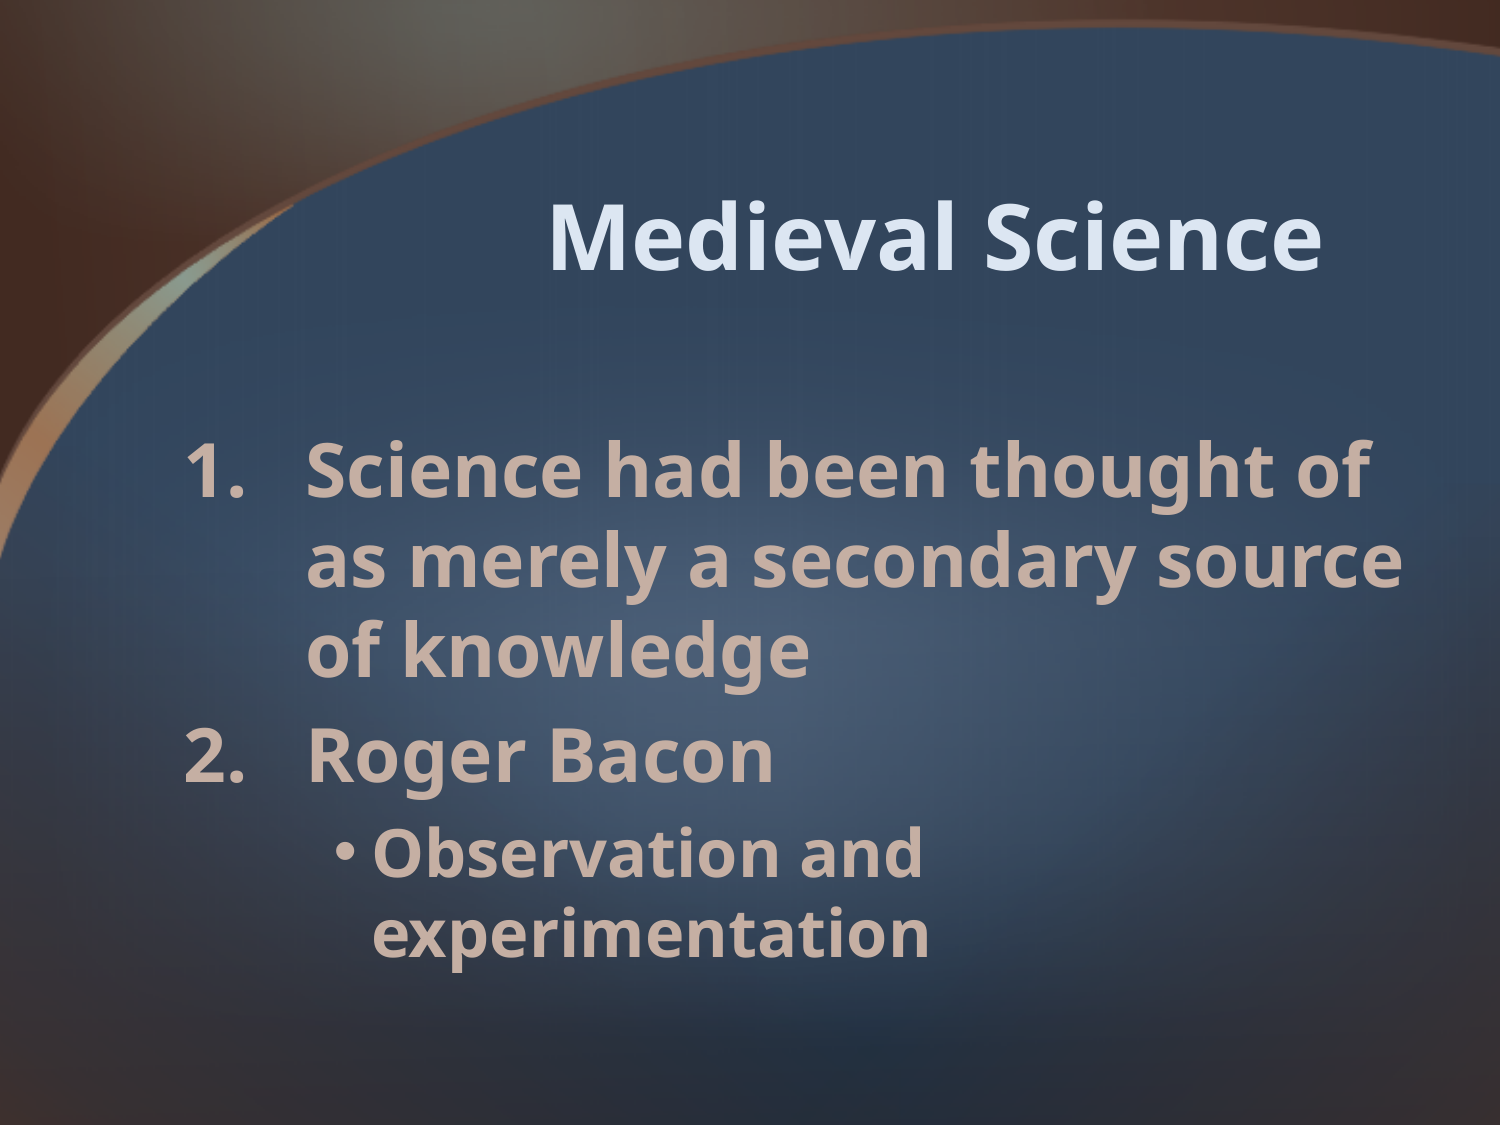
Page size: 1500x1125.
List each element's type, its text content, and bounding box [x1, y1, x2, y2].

picture [0, 0, 1500, 1125]
title Medieval Science [447, 139, 1423, 328]
list Science had been thought of as merely a secondary source of knowledge Roger Bacon Observation and experimentation [168, 414, 1438, 1090]
